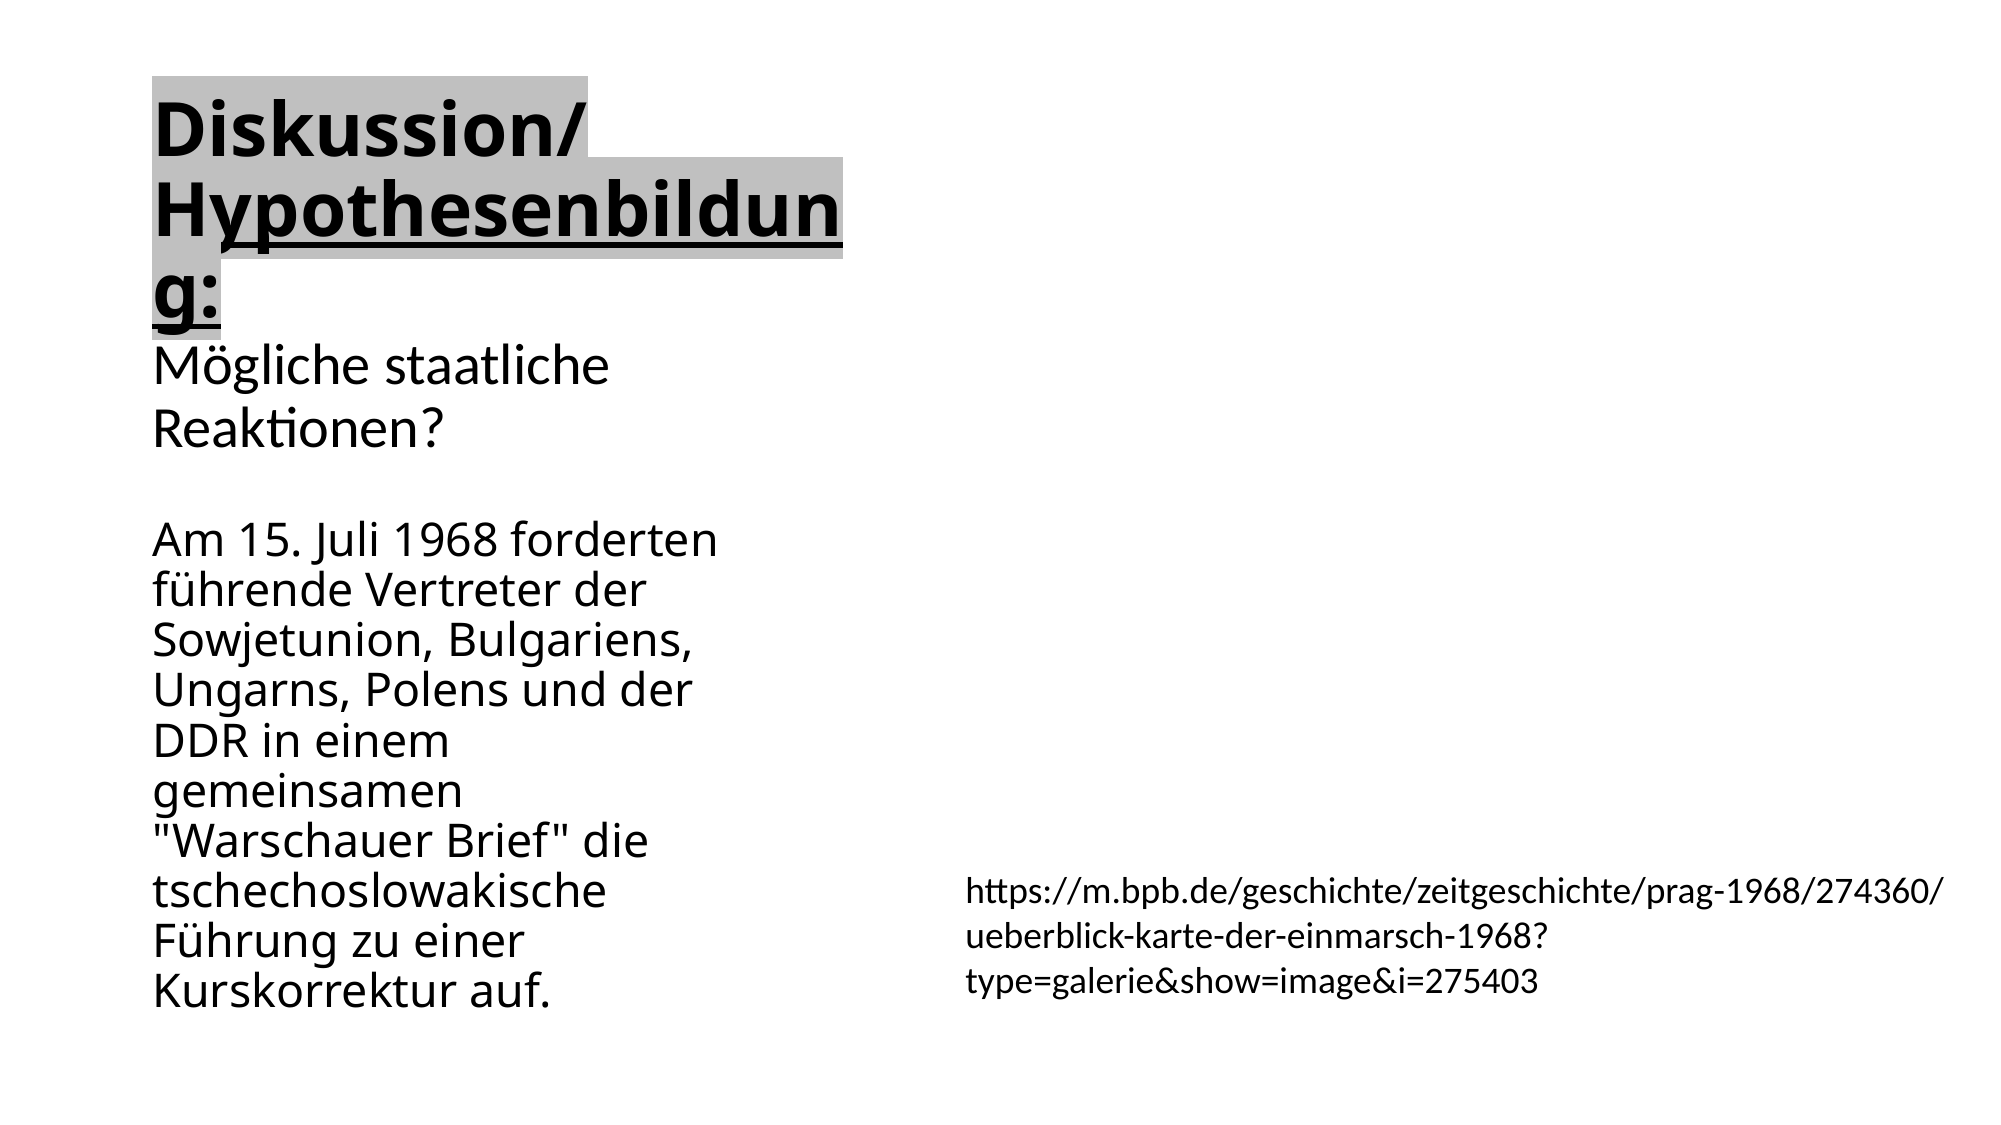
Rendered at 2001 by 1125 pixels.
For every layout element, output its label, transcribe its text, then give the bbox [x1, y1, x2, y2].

title Am 15. Juli 1968 forderten führende Vertreter der Sowjetunion, Bulgariens, Ungarns, Polens und der DDR in einem gemeinsamen "Warschauer Brief" die tschechoslowakische Führung zu einer Kurskorrektur auf. [137, 485, 738, 1049]
text_box https://m.bpb.de/geschichte/zeitgeschichte/prag-1968/274360/ueberblick-karte-der-einmarsch-1968?type=galerie&show=image&i=275403 [950, 858, 2000, 1009]
list Diskussion/ Hypothesenbildung: Mögliche staatliche Reaktionen? [137, 83, 874, 403]
